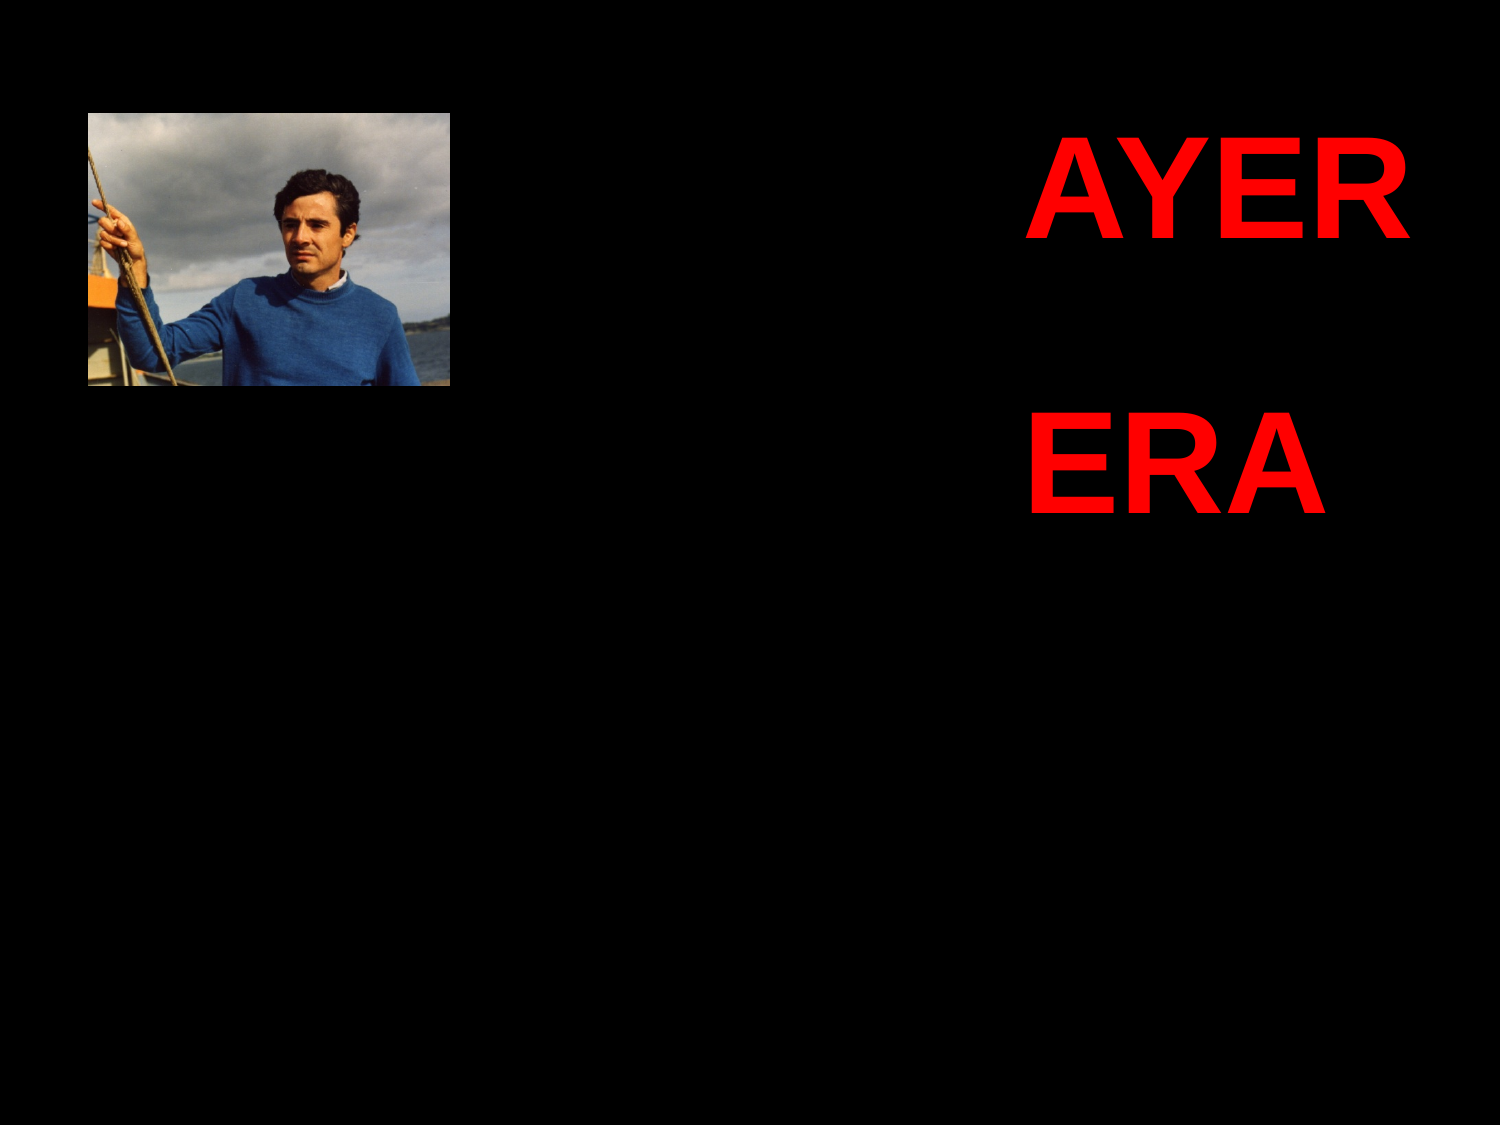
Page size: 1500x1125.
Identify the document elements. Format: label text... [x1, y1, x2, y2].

picture [88, 113, 450, 386]
text_box AYER ERA [1007, 85, 1489, 826]
